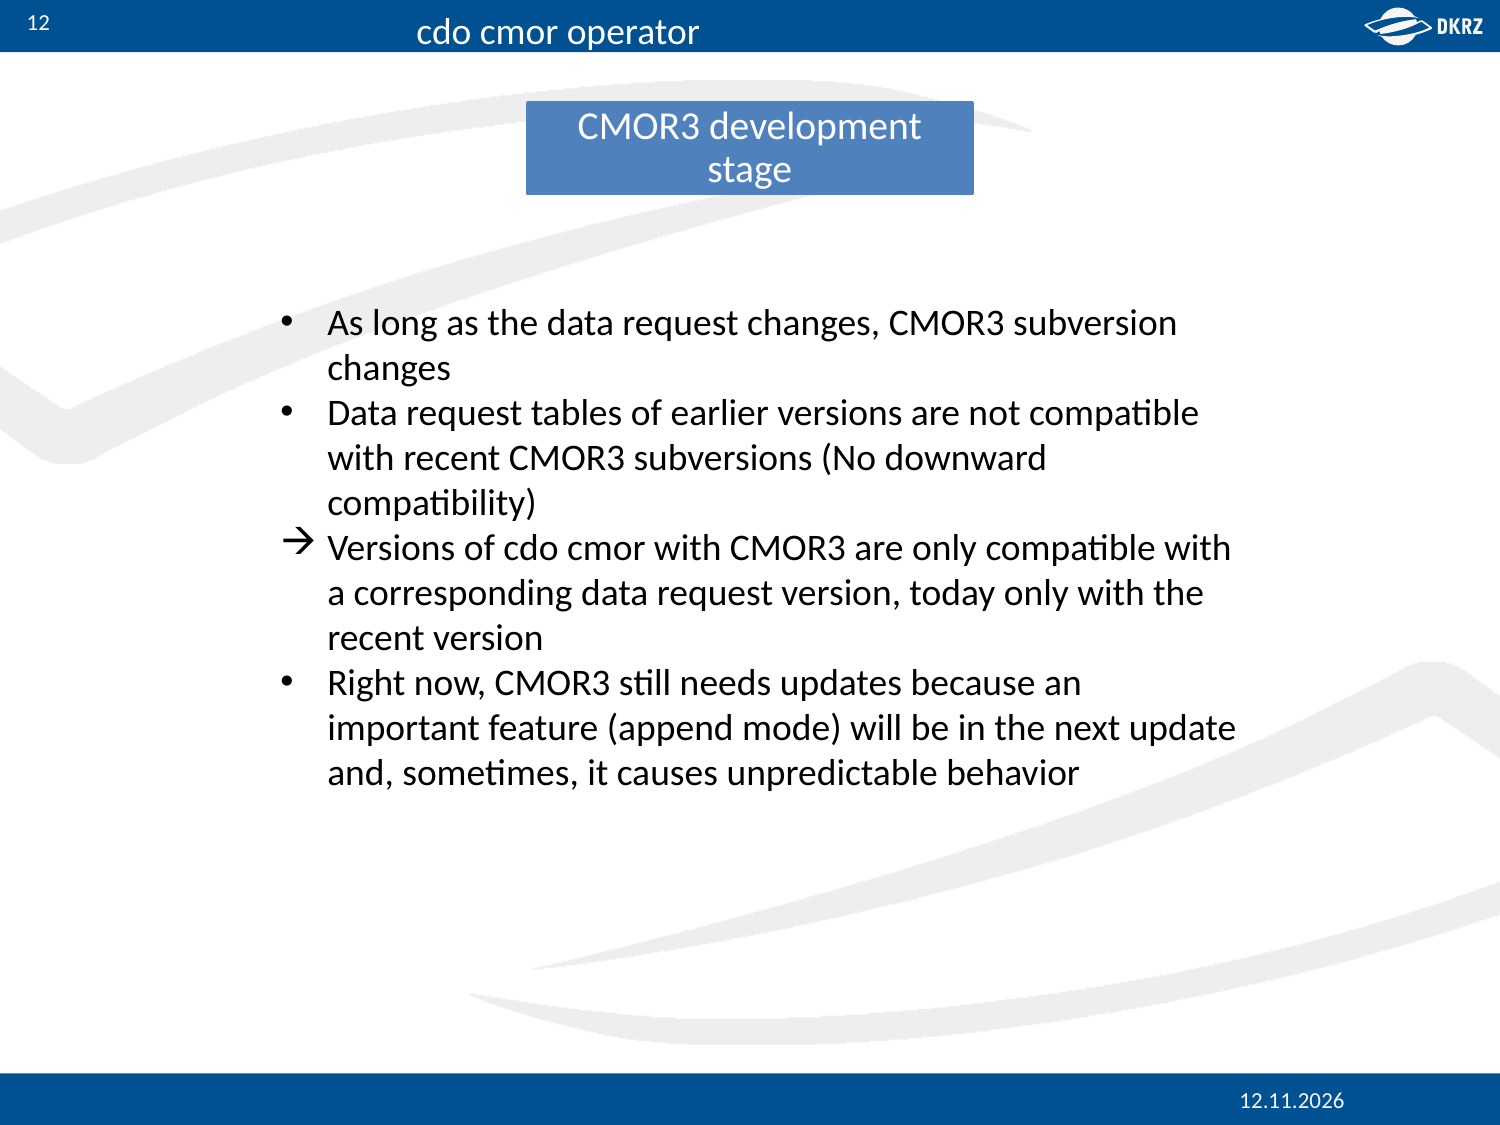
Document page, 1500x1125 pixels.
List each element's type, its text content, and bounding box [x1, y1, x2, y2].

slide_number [1187, 1072, 1360, 1125]
text_box As long as the data request changes, CMOR3 subversion changes Data request tables of earlier versions are not compatible with recent CMOR3 subversions (No downward compatibility) Versions of cdo cmor with CMOR3 are only compatible with a corresponding data request version, today only with the recent version Right now, CMOR3 still needs updates because an important feature (append mode) will be in the next update and, sometimes, it causes unpredictable behavior [265, 290, 1258, 801]
slide_number 12 [1, 0, 65, 53]
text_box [527, 103, 973, 194]
picture [0, 80, 1032, 464]
picture [470, 662, 1500, 1044]
